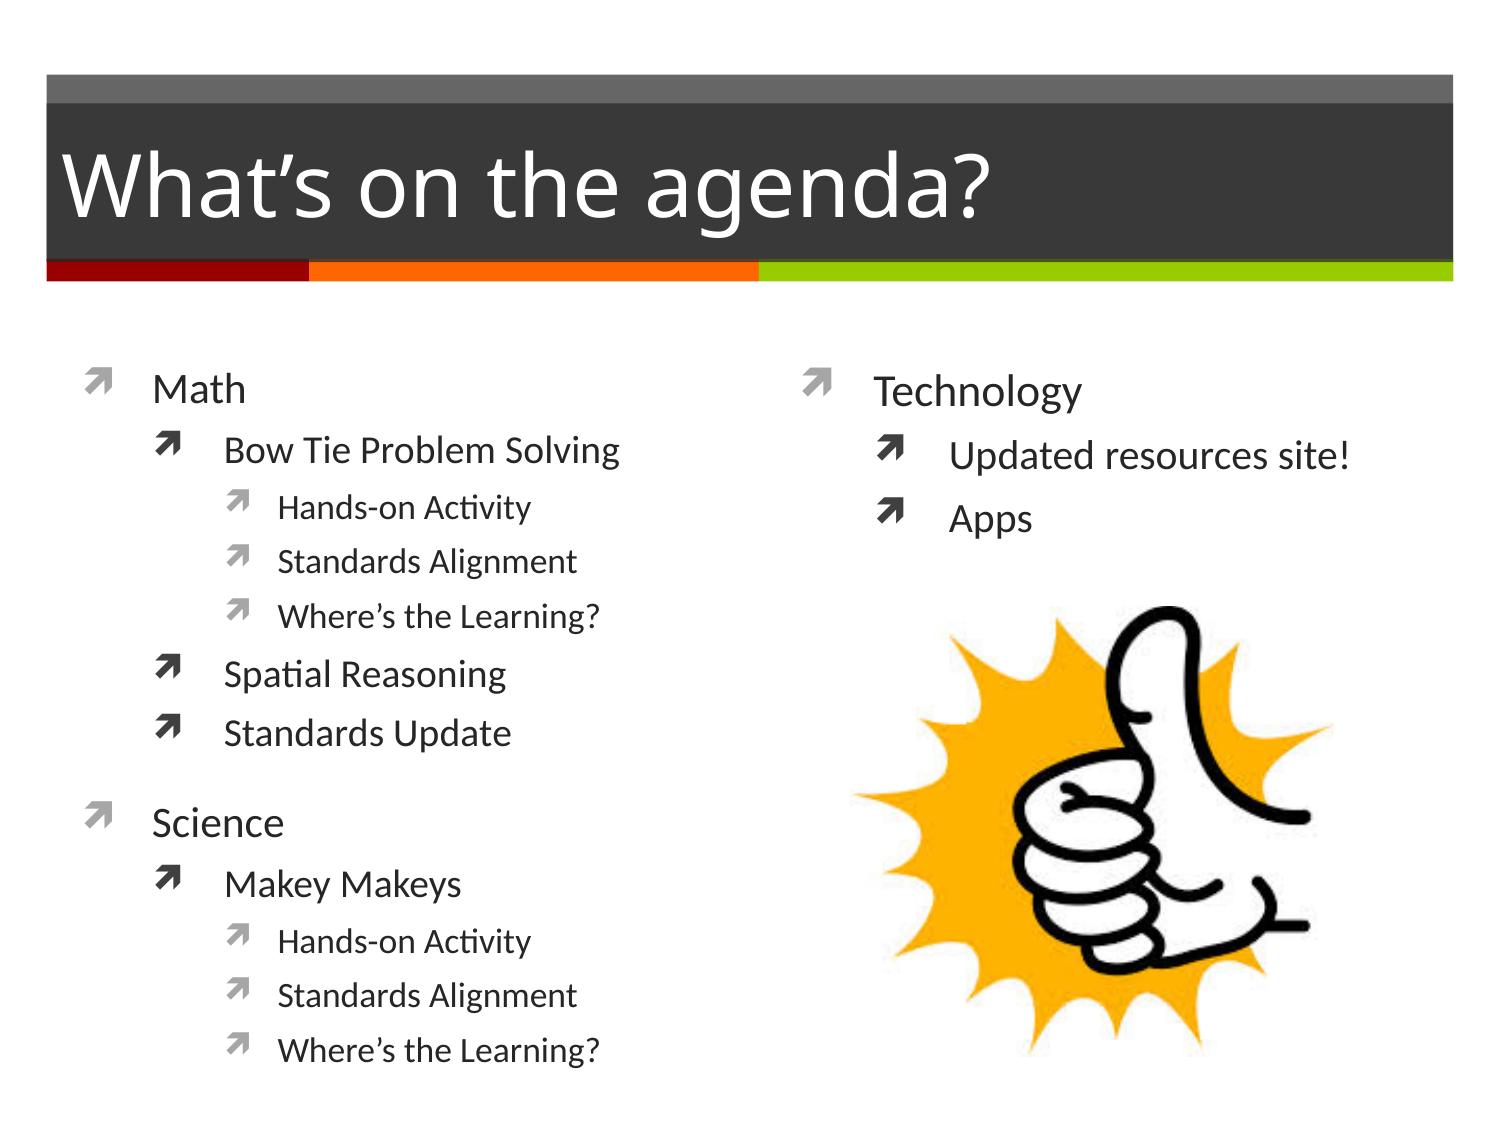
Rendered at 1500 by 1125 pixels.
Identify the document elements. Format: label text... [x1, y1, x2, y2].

list Math Bow Tie Problem Solving Hands-on Activity Standards Alignment Where’s the Learning? Spatial Reasoning Standards Update Science Makey Makeys Hands-on Activity Standards Alignment Where’s the Learning? [66, 352, 712, 1082]
title What’s on the agenda? [46, 103, 1454, 263]
list Technology Updated resources site! Apps [783, 352, 1429, 1005]
picture [849, 605, 1336, 1057]
